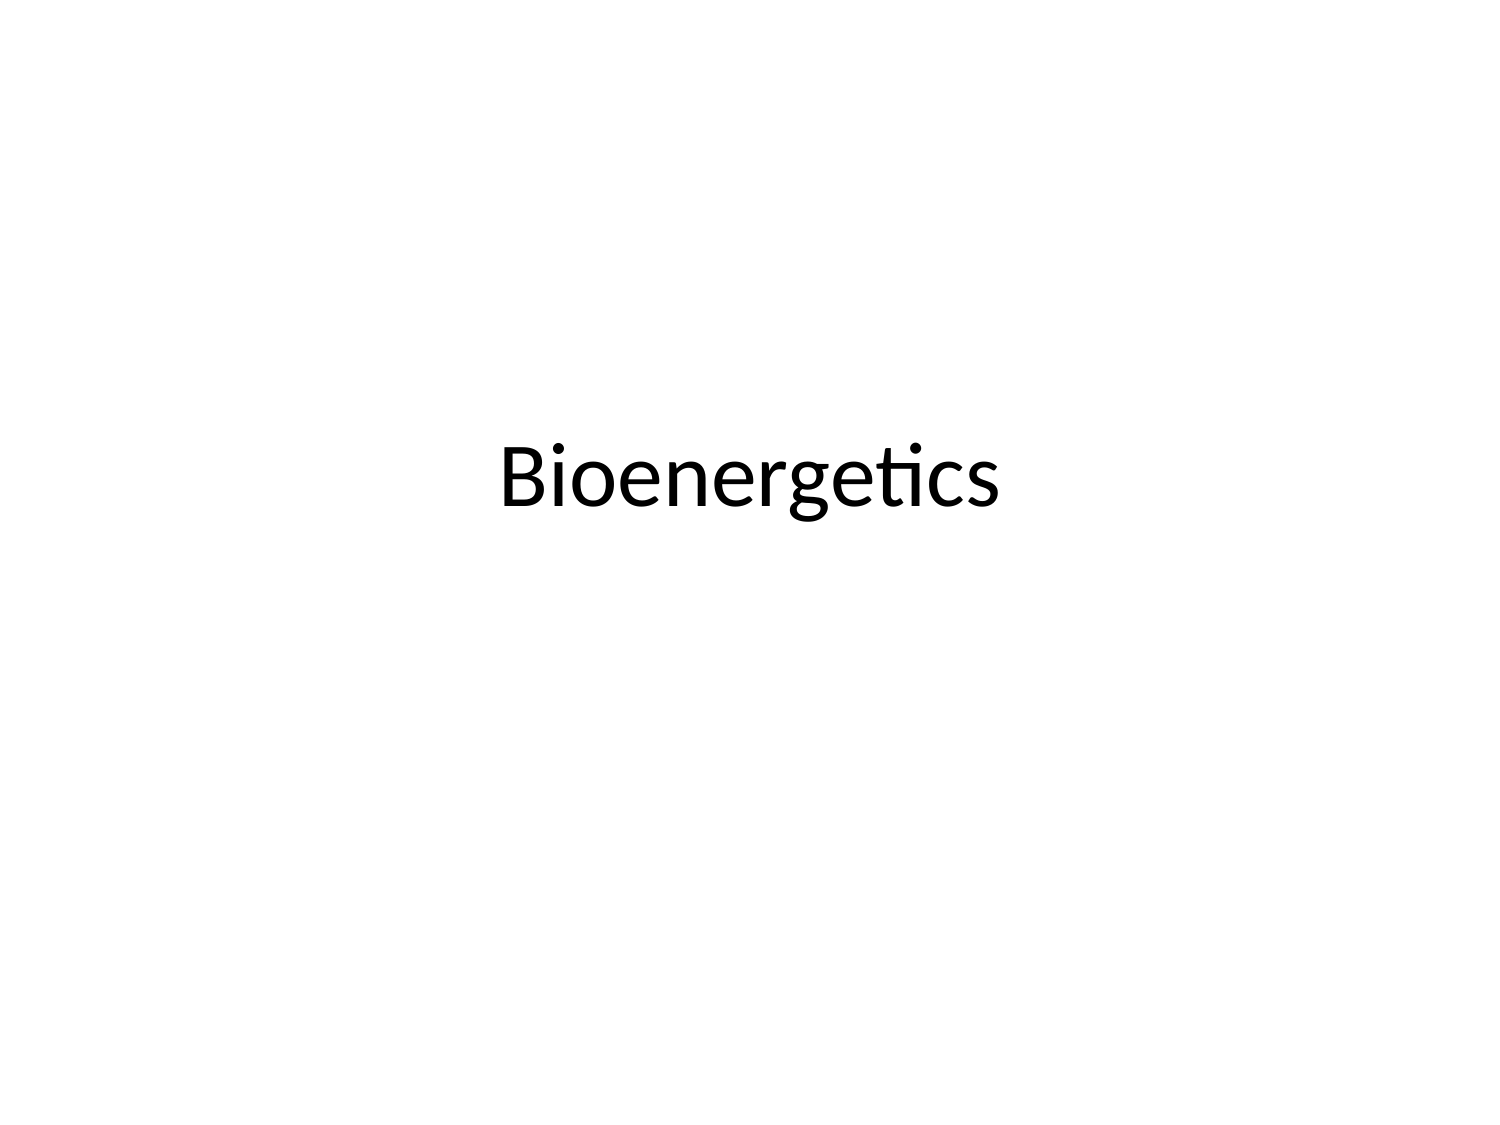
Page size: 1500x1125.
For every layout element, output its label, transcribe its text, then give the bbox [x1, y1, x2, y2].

title Bioenergetics [112, 349, 1388, 591]
